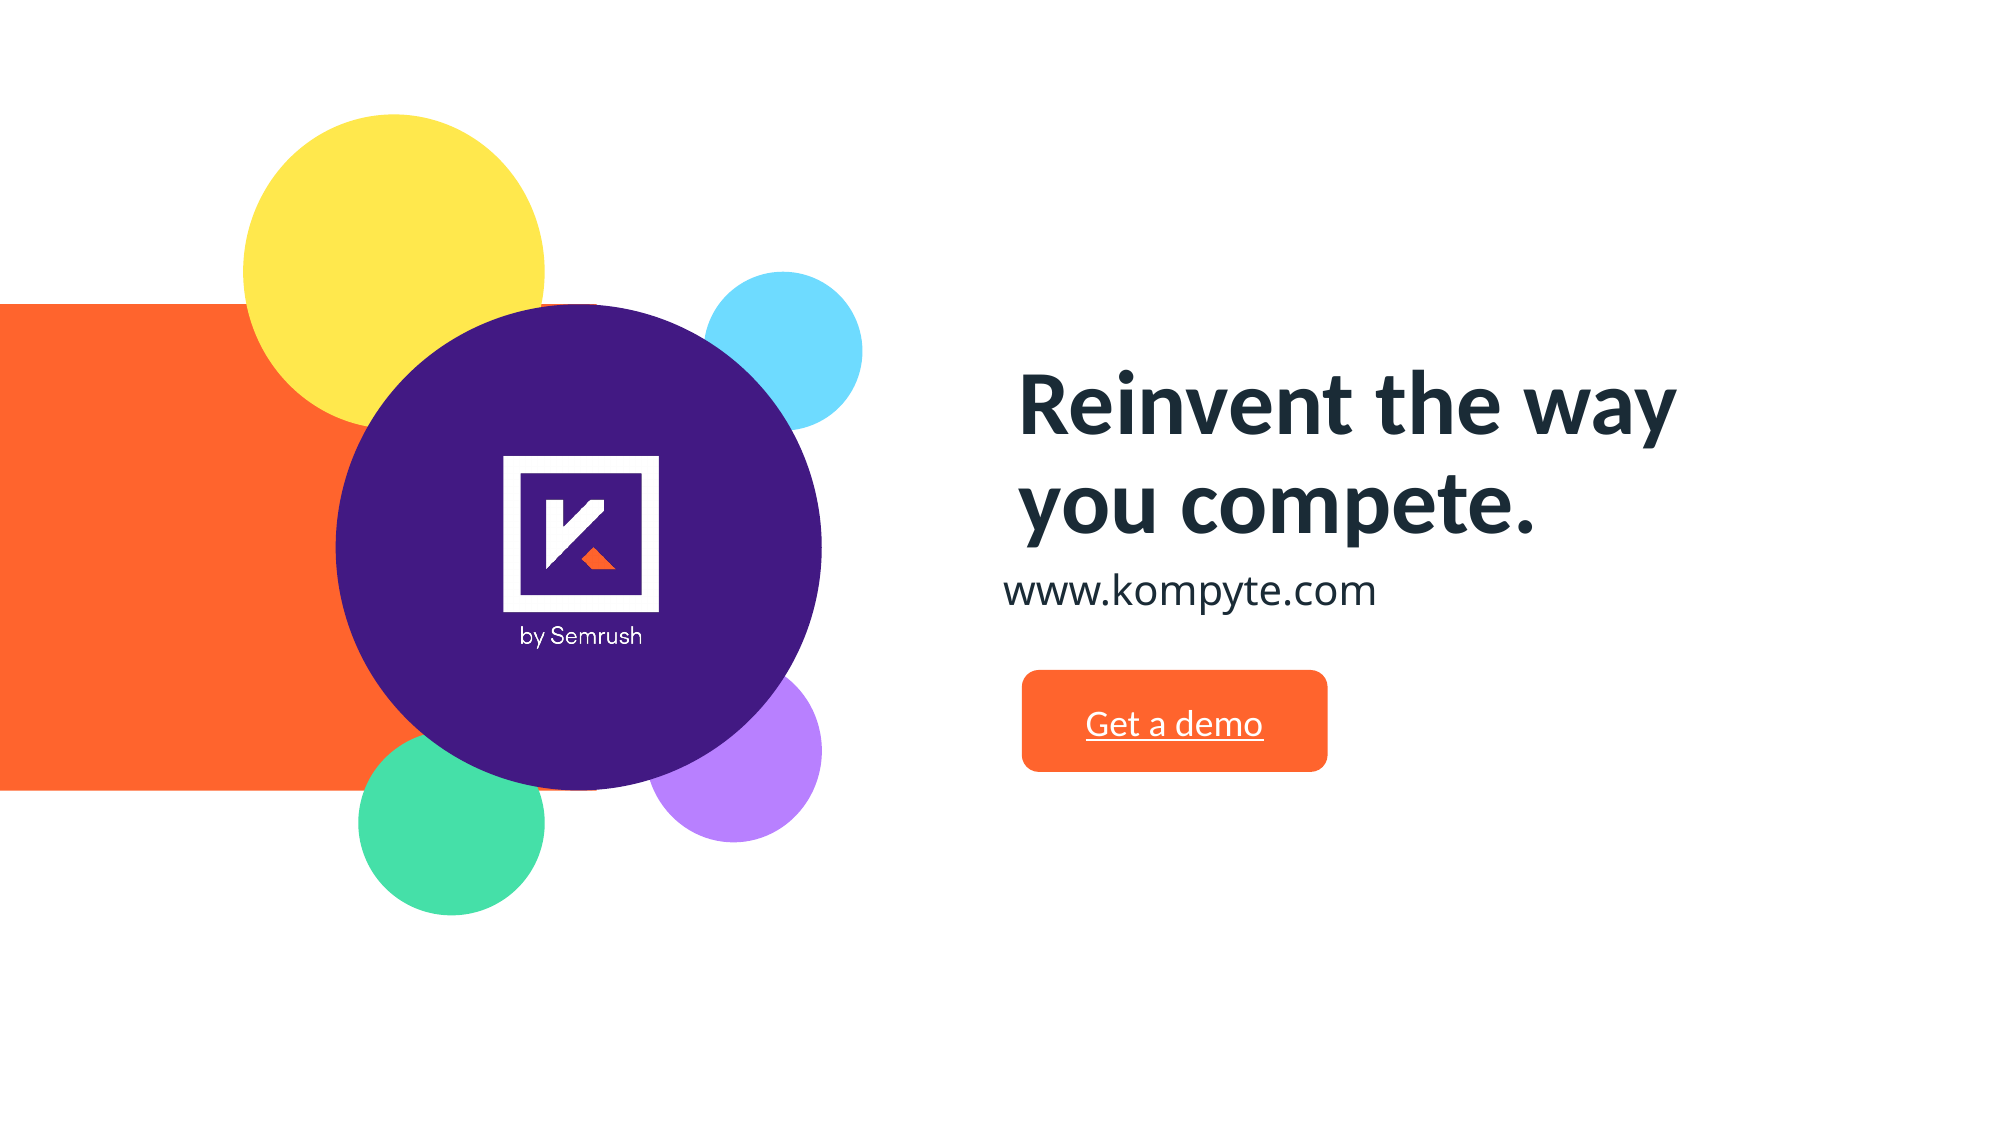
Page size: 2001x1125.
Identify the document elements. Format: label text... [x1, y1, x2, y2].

text_box www.kompyte.com [977, 561, 1404, 659]
text_box Get a demo [1020, 668, 1329, 773]
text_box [0, 114, 863, 916]
title Reinvent the way you compete. [1003, 347, 2000, 609]
